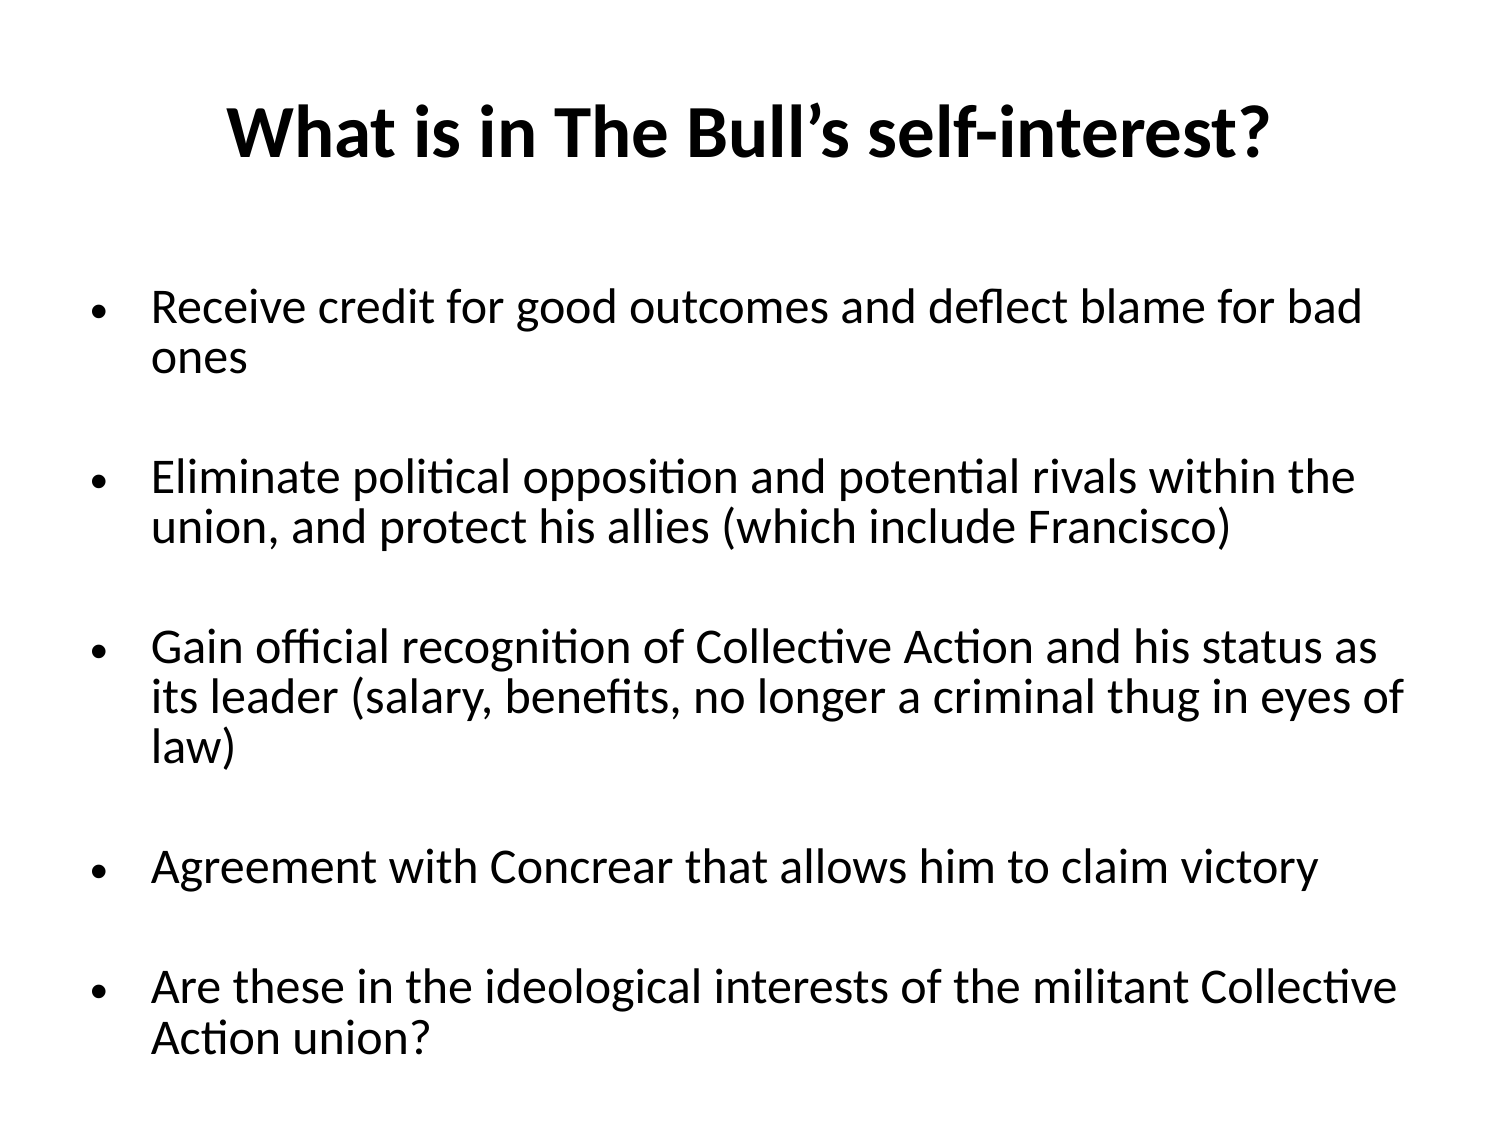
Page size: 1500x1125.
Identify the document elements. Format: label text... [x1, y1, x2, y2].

list Receive credit for good outcomes and deflect blame for bad ones Eliminate political opposition and potential rivals within the union, and protect his allies (which include Francisco) Gain official recognition of Collective Action and his status as its leader (salary, benefits, no longer a criminal thug in eyes of law) Agreement with Concrear that allows him to claim victory Are these in the ideological interests of the militant Collective Action union? [75, 278, 1425, 1083]
title What is in The Bull’s self-interest? [75, 45, 1425, 233]
